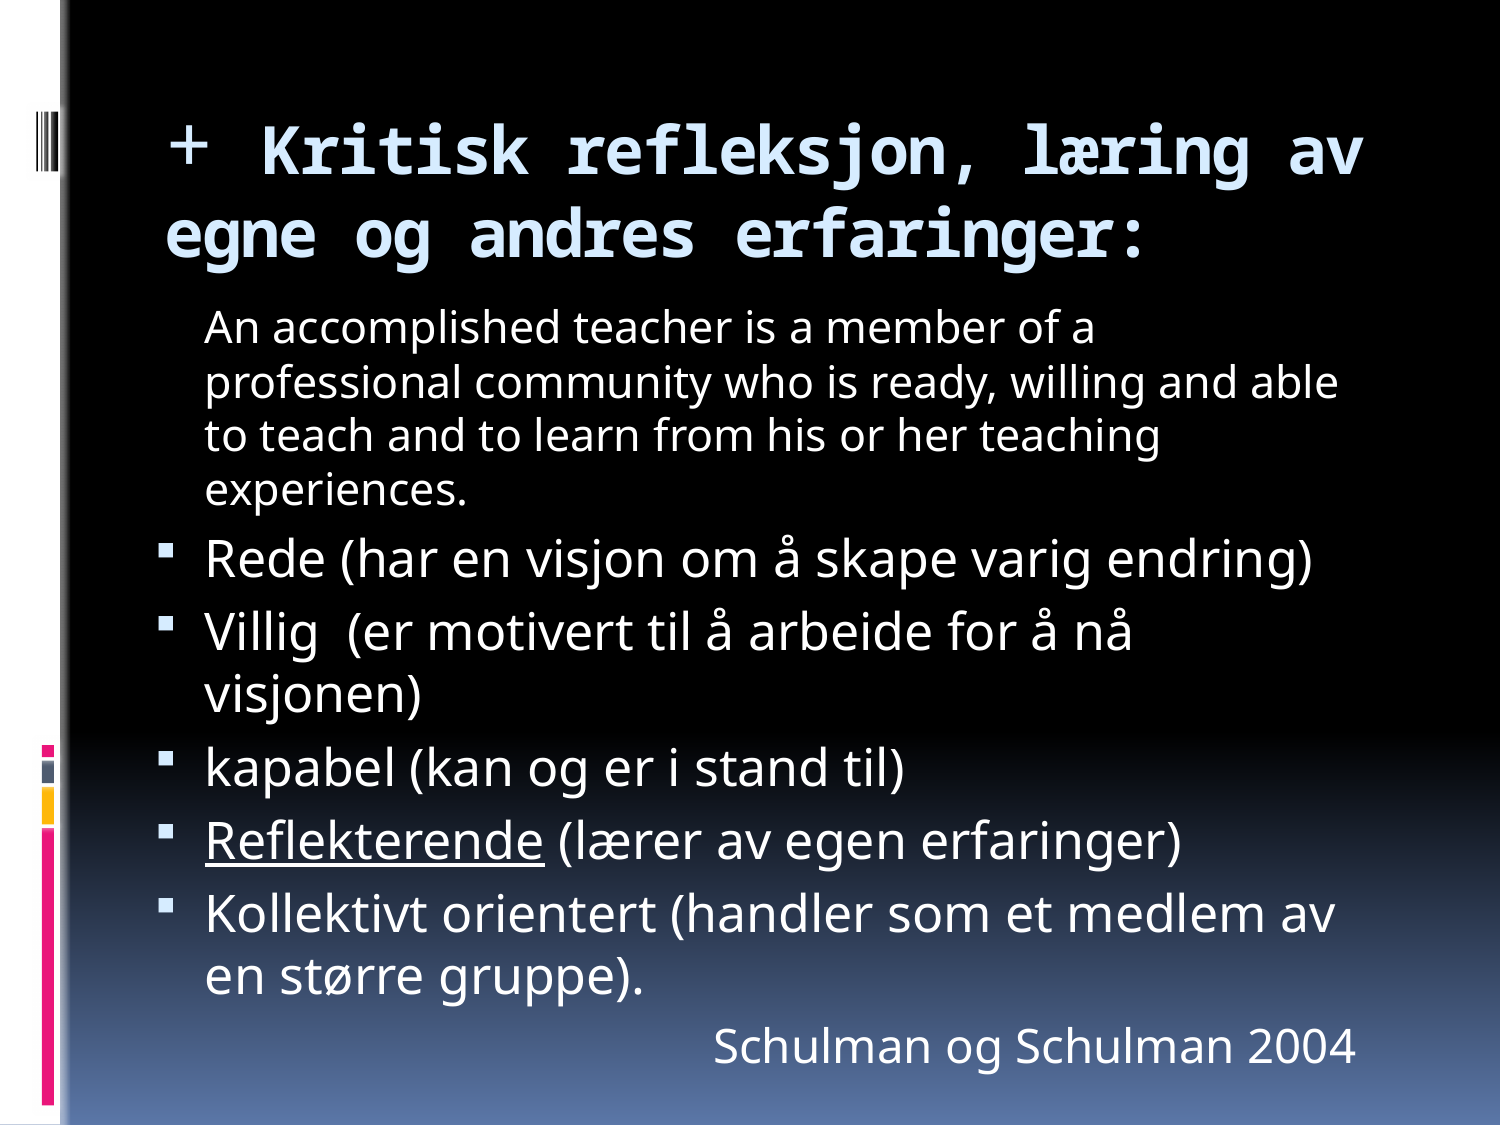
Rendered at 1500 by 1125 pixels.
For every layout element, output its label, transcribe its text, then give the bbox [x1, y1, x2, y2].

list An accomplished teacher is a member of a professional community who is ready, willing and able to teach and to learn from his or her teaching experiences. Rede (har en visjon om å skape varig endring) Villig (er motivert til å arbeide for å nå visjonen) kapabel (kan og er i stand til) Reflekterende (lærer av egen erfaringer) Kollektivt orientert (handler som et medlem av en større gruppe). Schulman og Schulman 2004 [129, 288, 1372, 1089]
title + Kritisk refleksjon, læring av egne og andres erfaringer: [150, 83, 1425, 234]
